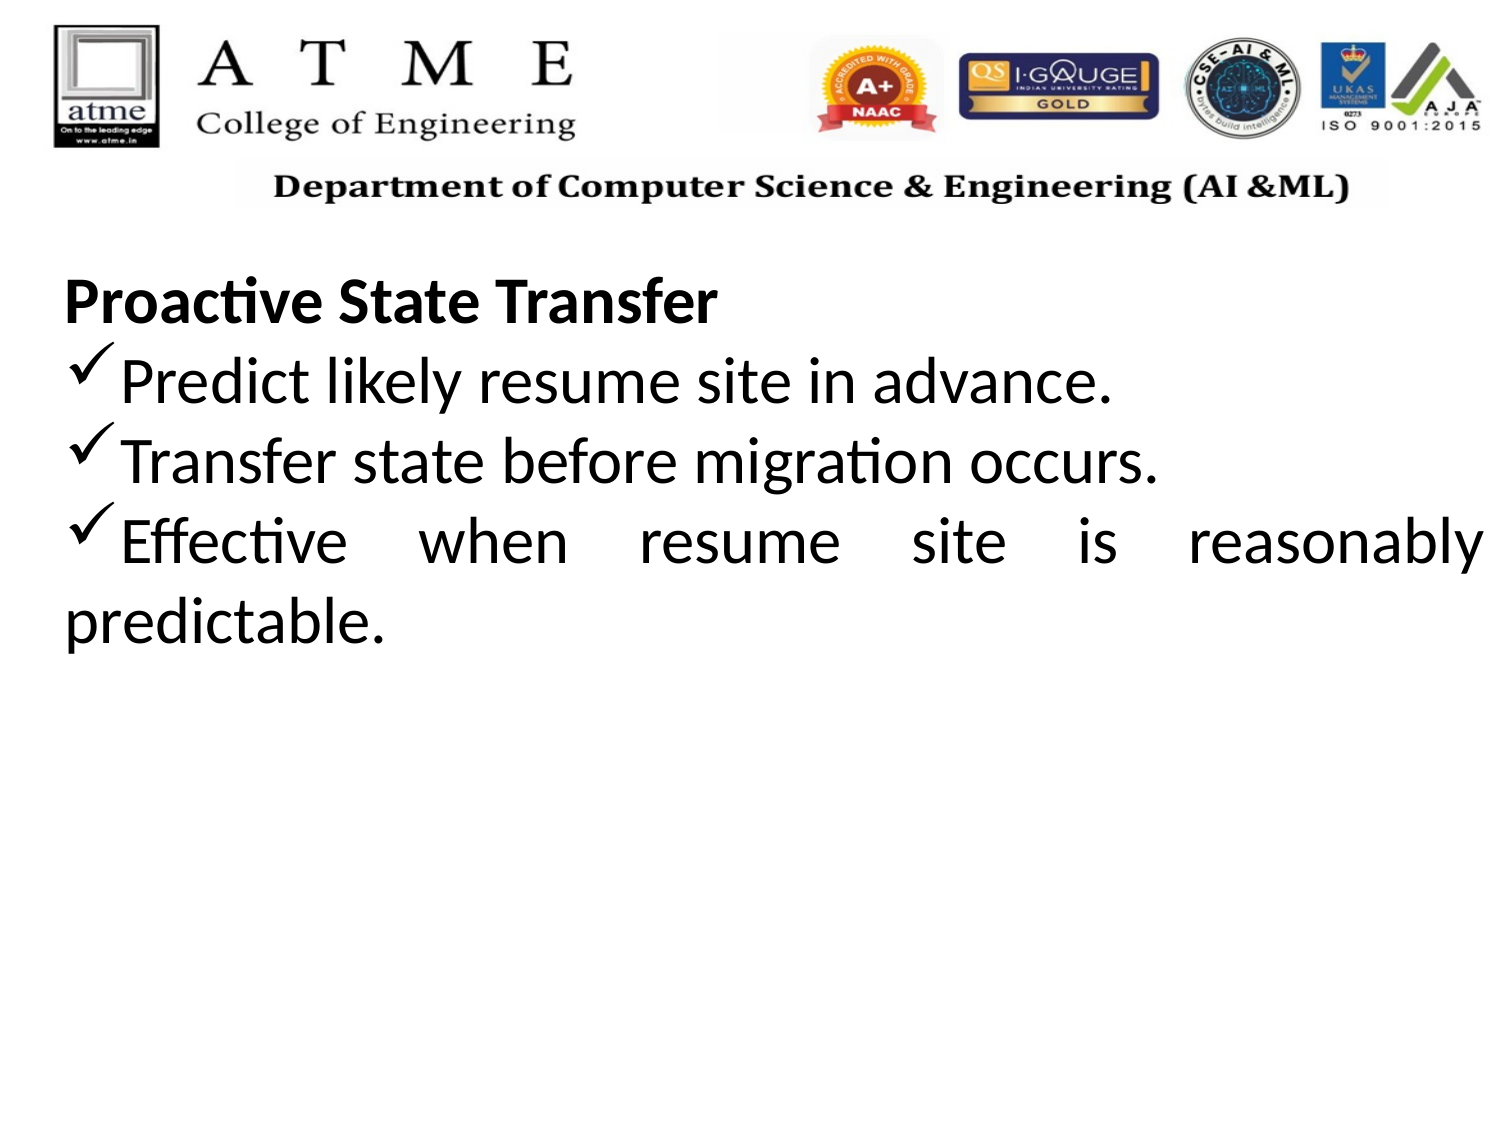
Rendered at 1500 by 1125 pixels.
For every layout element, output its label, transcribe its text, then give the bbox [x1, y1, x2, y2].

picture [24, 0, 1500, 226]
text_box Proactive State Transfer Predict likely resume site in advance. Transfer state before migration occurs. Effective when resume site is reasonably predictable. [50, 249, 1500, 665]
